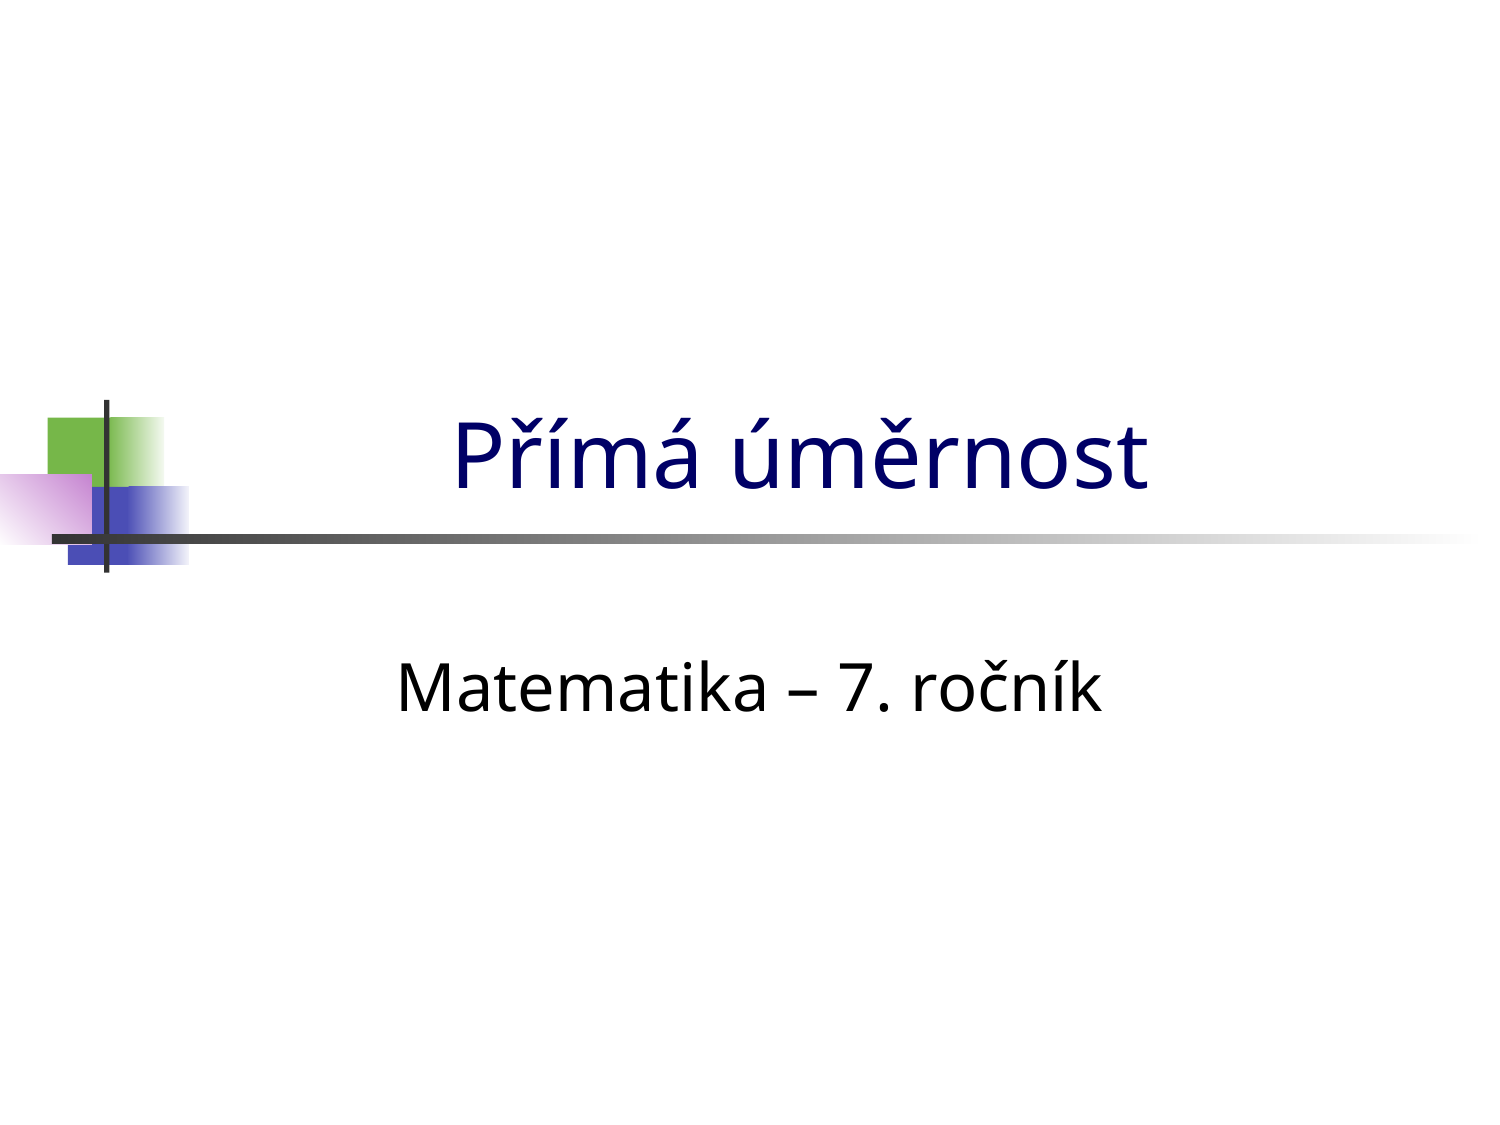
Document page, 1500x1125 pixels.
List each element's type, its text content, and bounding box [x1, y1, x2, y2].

subtitle Matematika – 7. ročník [224, 637, 1276, 926]
title Přímá úměrnost [162, 274, 1438, 516]
